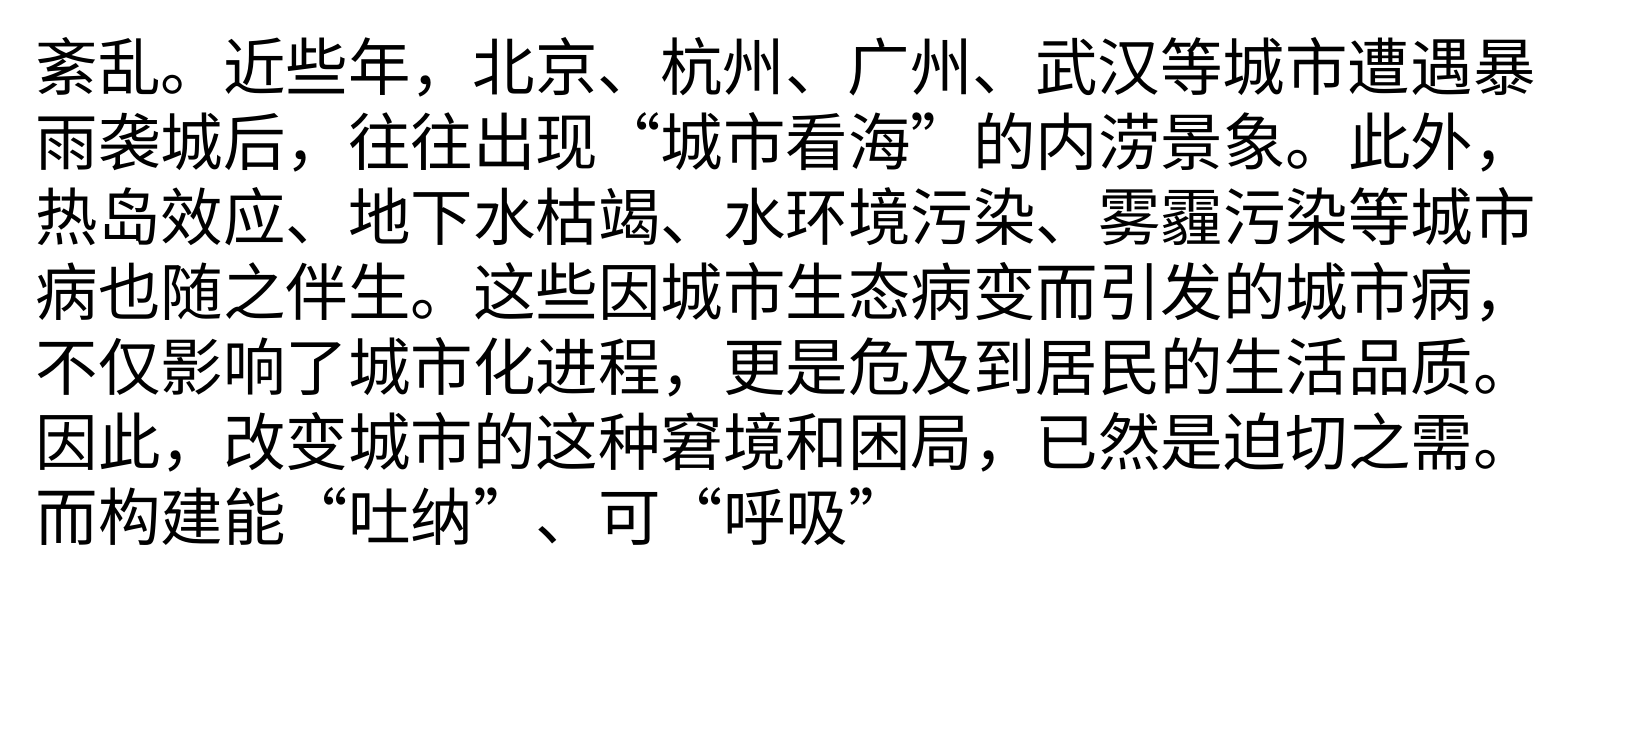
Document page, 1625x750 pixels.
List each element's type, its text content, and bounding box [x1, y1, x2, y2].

text_box 紊乱。近些年，北京、杭州、广州、武汉等城市遭遇暴雨袭城后，往往出现“城市看海”的内涝景象。此外，热岛效应、地下水枯竭、水环境污染、雾霾污染等城市病也随之伴生。这些因城市生态病变而引发的城市病，不仅影响了城市化进程，更是危及到居民的生活品质。因此，改变城市的这种窘境和困局，已然是迫切之需。而构建能“吐纳”、可“呼吸” [20, 20, 1604, 561]
